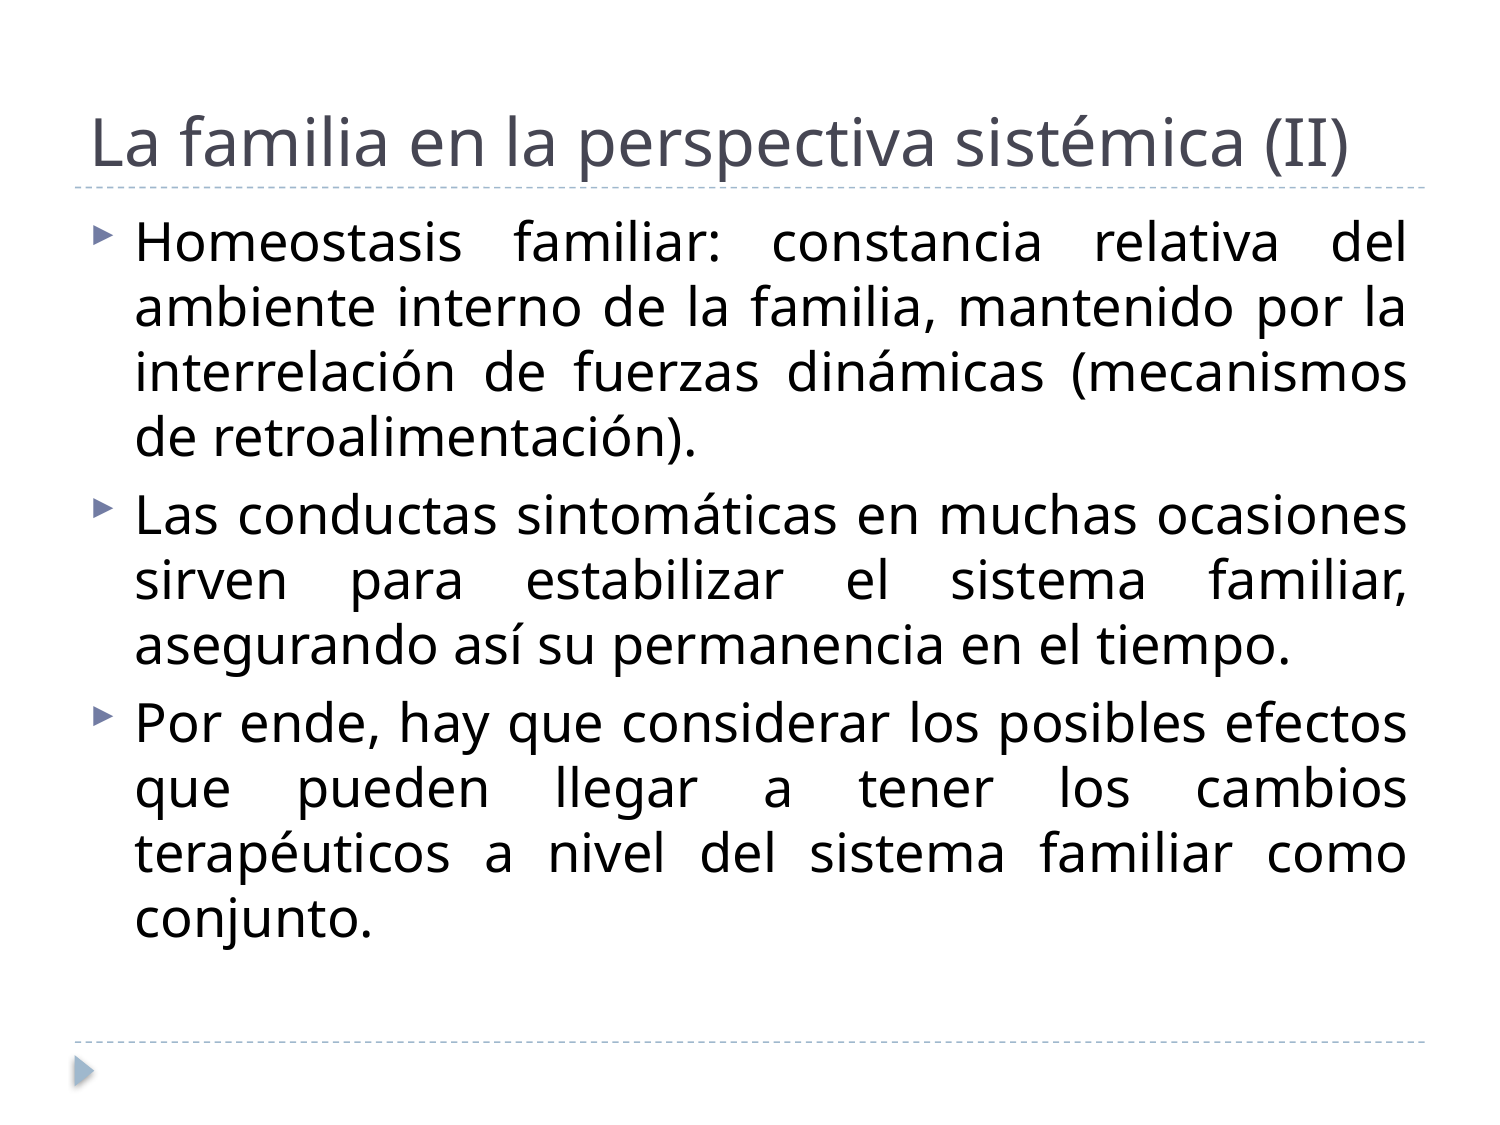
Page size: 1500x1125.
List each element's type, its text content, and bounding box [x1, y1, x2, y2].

title La familia en la perspectiva sistémica (II) [75, 24, 1425, 188]
list Homeostasis familiar: constancia relativa del ambiente interno de la familia, mantenido por la interrelación de fuerzas dinámicas (mecanismos de retroalimentación). Las conductas sintomáticas en muchas ocasiones sirven para estabilizar el sistema familiar, asegurando así su permanencia en el tiempo. Por ende, hay que considerar los posibles efectos que pueden llegar a tener los cambios terapéuticos a nivel del sistema familiar como conjunto. [75, 200, 1425, 1010]
